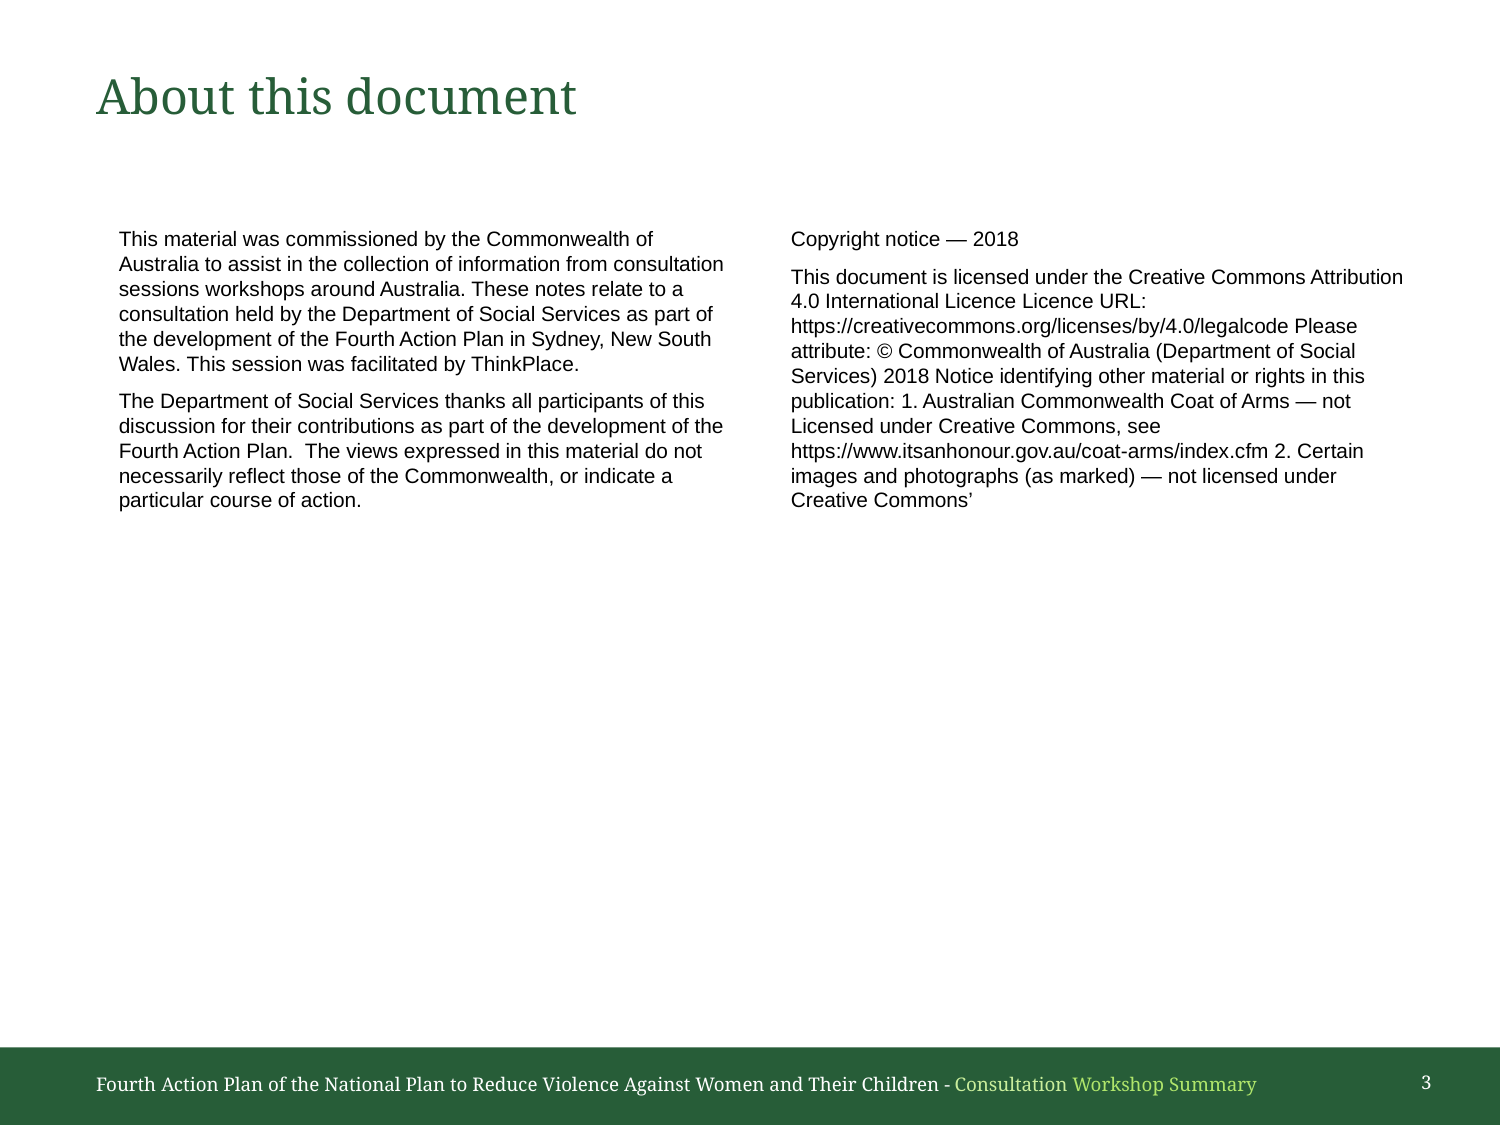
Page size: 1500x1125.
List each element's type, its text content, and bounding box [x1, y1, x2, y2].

slide_number 3 [1410, 1072, 1432, 1095]
text_box Fourth Action Plan of the National Plan to Reduce Violence Against Women and Their Children - Consultation Workshop Summary [96, 1072, 1282, 1095]
list This material was commissioned by the Commonwealth of Australia to assist in the collection of information from consultation sessions workshops around Australia. These notes relate to a consultation held by the Department of Social Services as part of the development of the Fourth Action Plan in Sydney, New South Wales. This session was facilitated by ThinkPlace. The Department of Social Services thanks all participants of this discussion for their contributions as part of the development of the Fourth Action Plan. The views expressed in this material do not necessarily reflect those of the Commonwealth, or indicate a particular course of action. Copyright notice — 2018 This document is licensed under the Creative Commons Attribution 4.0 International Licence Licence URL: https://creativecommons.org/licenses/by/4.0/legalcode Please attribute: © Commonwealth of Australia (Department of Social Services) 2018 Notice identifying other material or rights in this publication: 1. Australian Commonwealth Coat of Arms — not Licensed under Creative Commons, see https://www.itsanhonour.gov.au/coat-arms/index.cfm 2. Certain images and photographs (as marked) — not licensed under Creative Commons’ [118, 225, 1405, 771]
title About this document [95, 76, 1405, 133]
